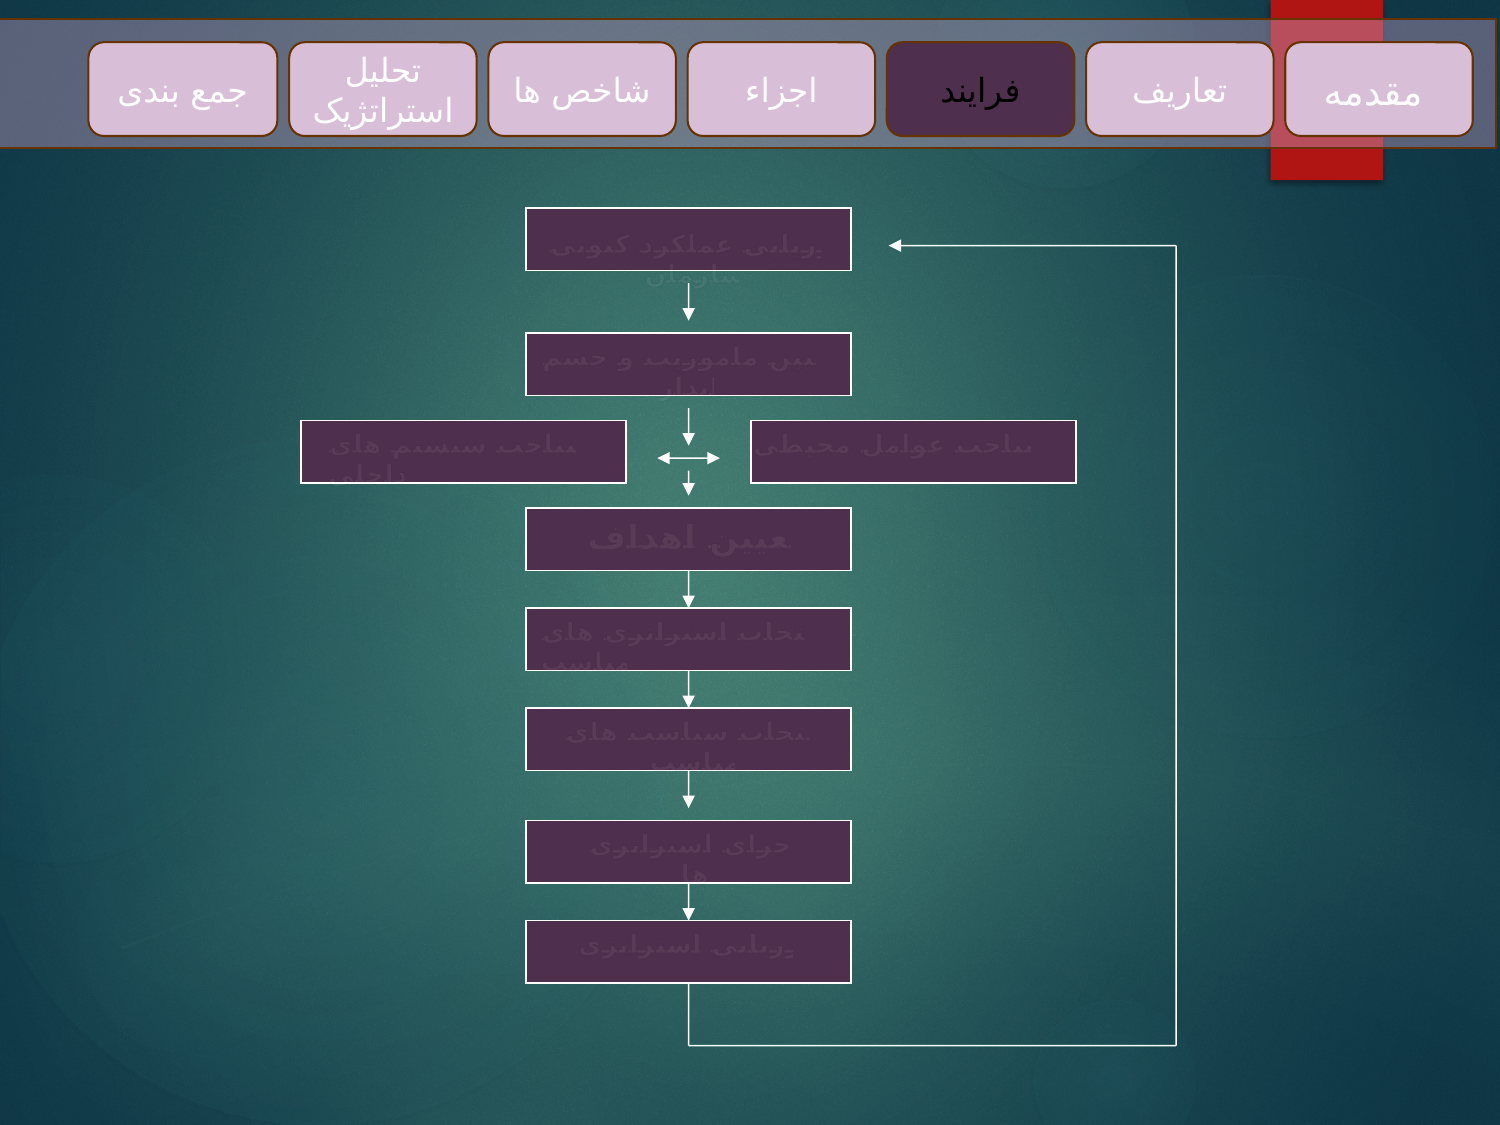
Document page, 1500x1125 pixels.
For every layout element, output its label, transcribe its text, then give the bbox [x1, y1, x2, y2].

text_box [1285, 41, 1473, 137]
text_box جمع بندی [86, 40, 279, 138]
text_box فرایند [885, 40, 1076, 138]
text_box تحلیل استراتژیک [287, 40, 479, 138]
text_box [0, 17, 1498, 149]
text_box تعاریف [1084, 40, 1276, 138]
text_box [300, 207, 1177, 1046]
text_box اجزاء [686, 40, 877, 138]
text_box شاخص ها [486, 40, 678, 138]
